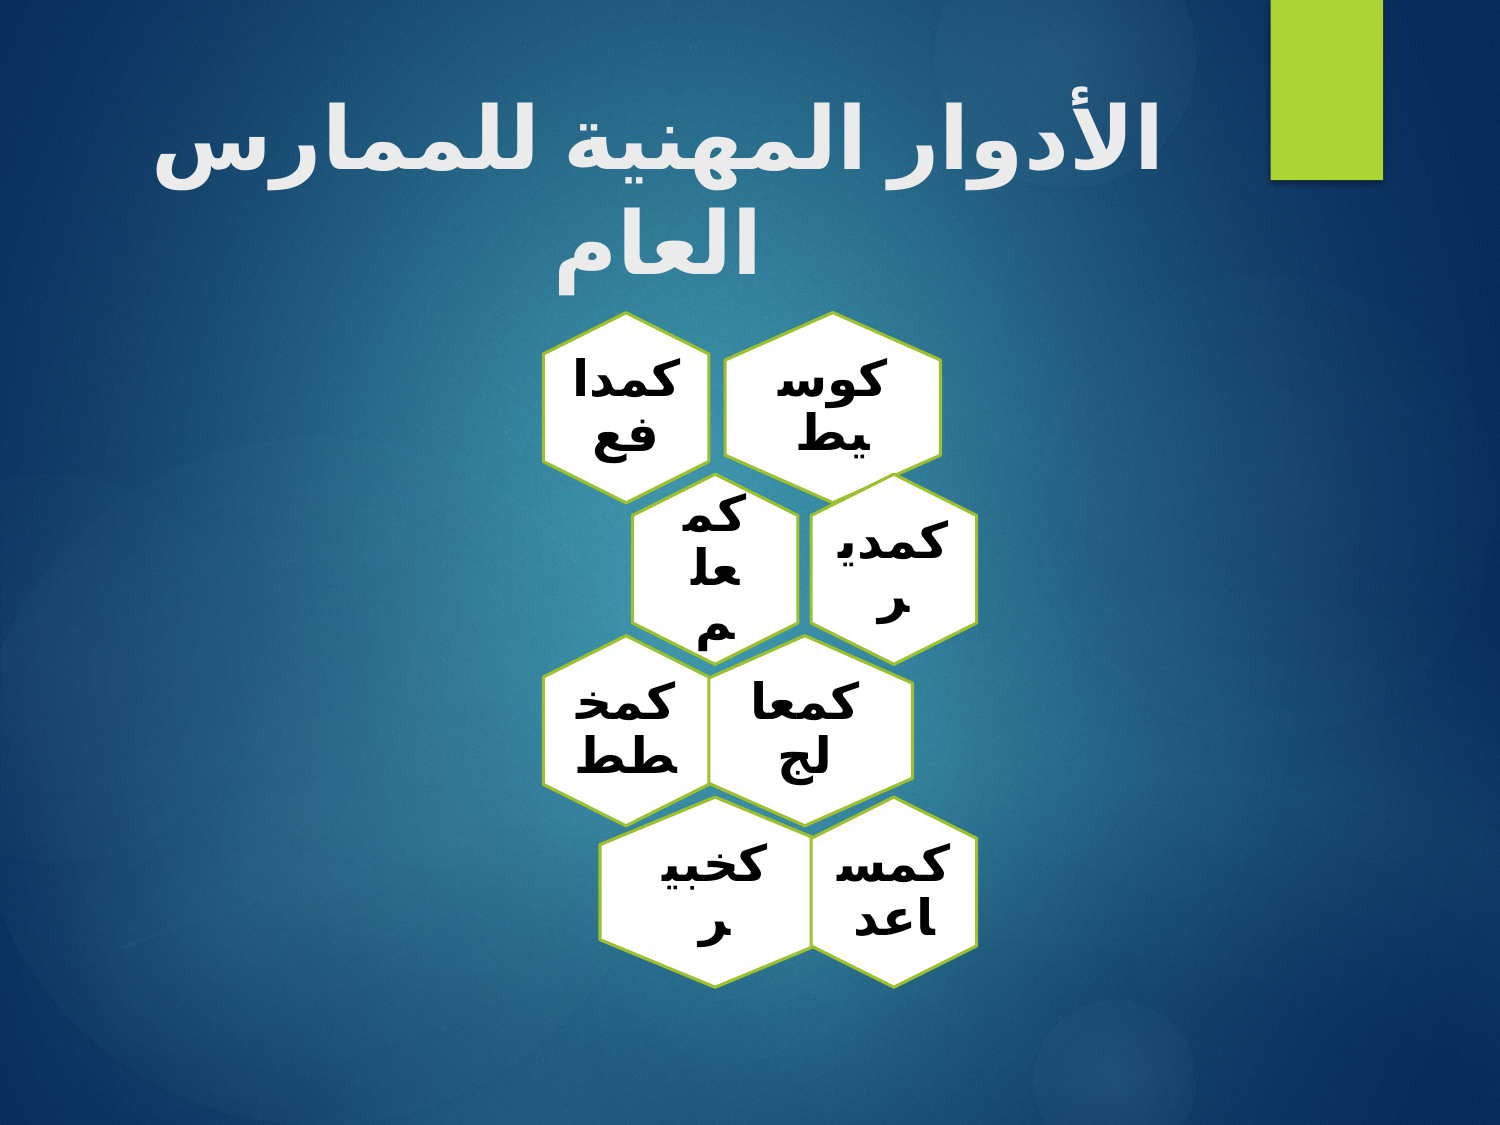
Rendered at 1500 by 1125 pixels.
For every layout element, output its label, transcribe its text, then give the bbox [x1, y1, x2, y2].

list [124, 312, 1401, 988]
title الأدوار المهنية للممارس العام [79, 74, 1237, 304]
